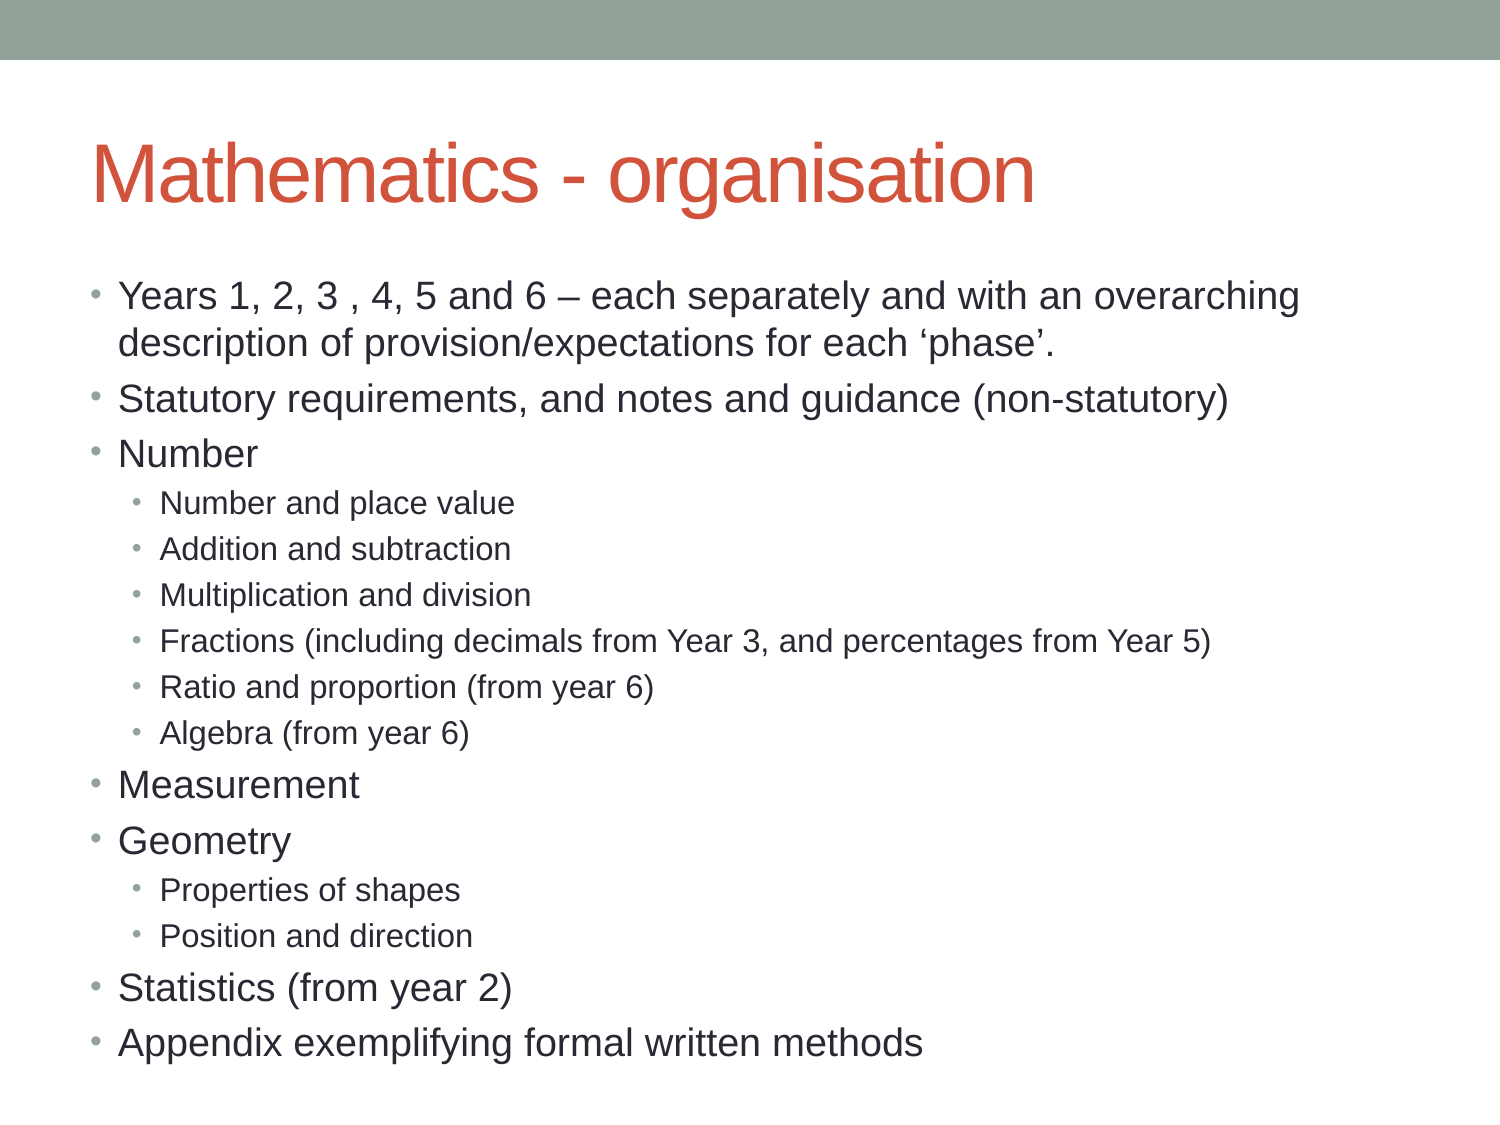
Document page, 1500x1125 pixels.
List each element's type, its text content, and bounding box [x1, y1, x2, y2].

title Mathematics - organisation [75, 87, 1425, 250]
list Years 1, 2, 3 , 4, 5 and 6 – each separately and with an overarching description of provision/expectations for each ‘phase’. Statutory requirements, and notes and guidance (non-statutory) Number Number and place value Addition and subtraction Multiplication and division Fractions (including decimals from Year 3, and percentages from Year 5) Ratio and proportion (from year 6) Algebra (from year 6) Measurement Geometry Properties of shapes Position and direction Statistics (from year 2) Appendix exemplifying formal written methods [75, 262, 1325, 1083]
